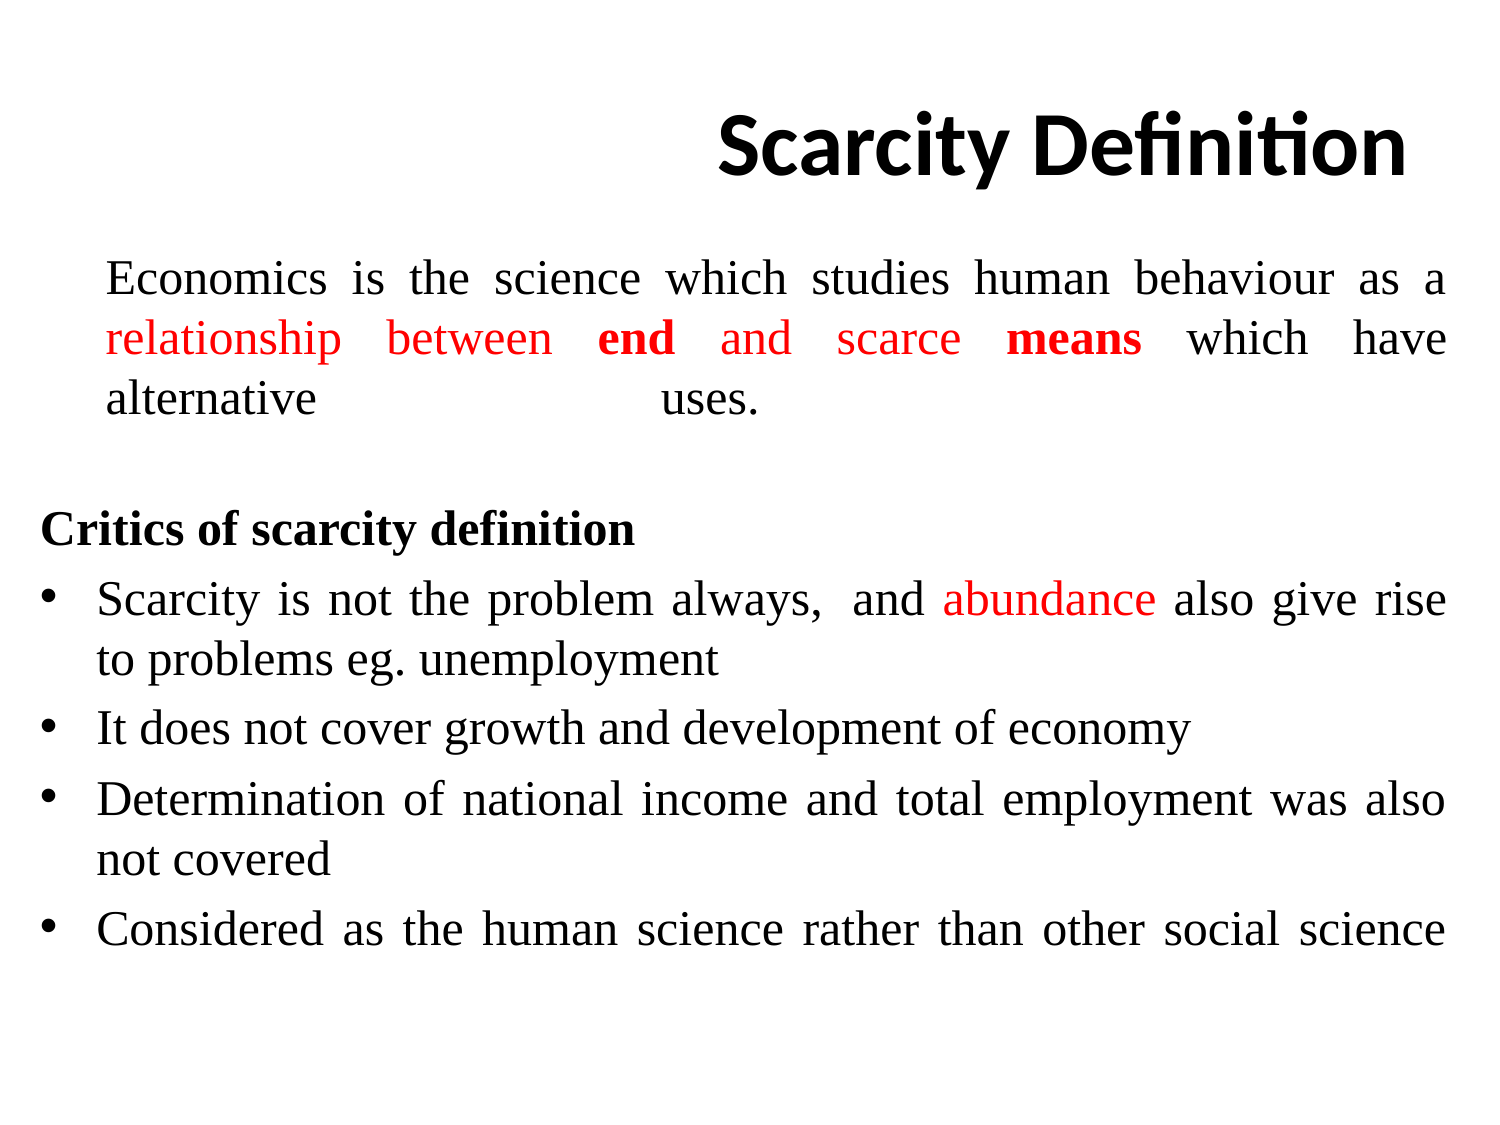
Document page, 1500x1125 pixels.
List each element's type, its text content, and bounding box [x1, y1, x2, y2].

list Economics is the science which studies human behaviour as a relationship between end and scarce means which have alternative uses. Critics of scarcity definition Scarcity is not the problem always, and abundance also give rise to problems eg. unemployment It does not cover growth and development of economy Determination of national income and total employment was also not covered Considered as the human science rather than other social science [24, 237, 1463, 1125]
title Scarcity Definition [75, 45, 1425, 233]
